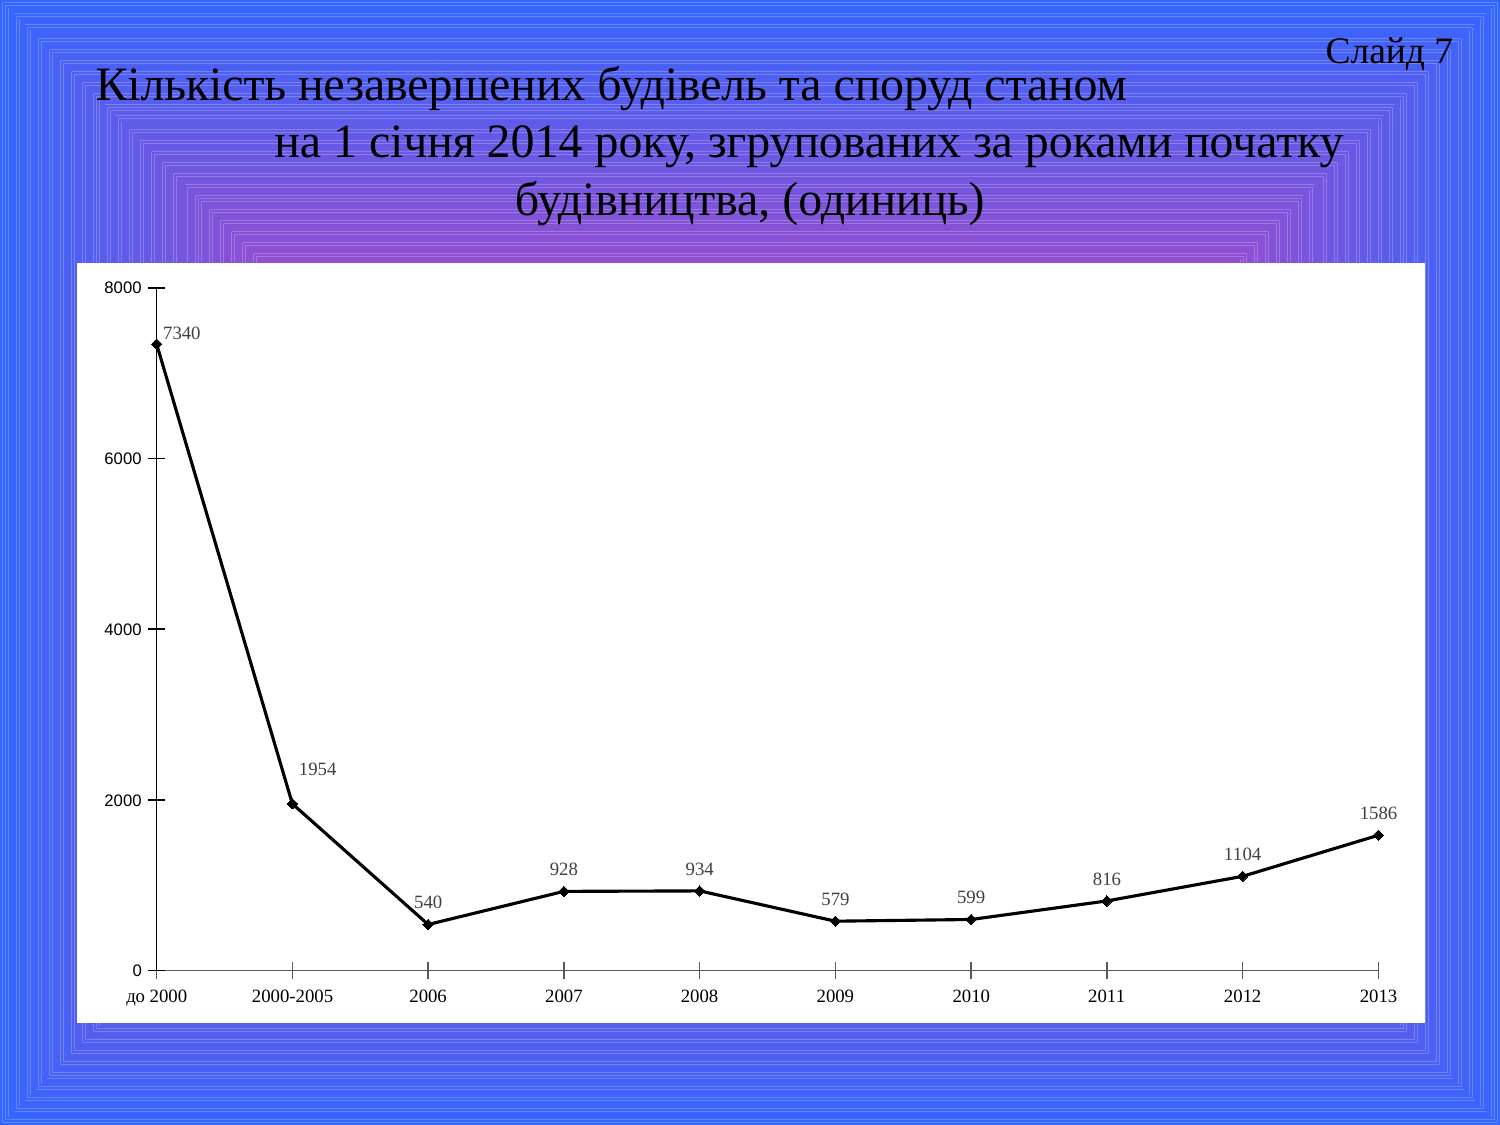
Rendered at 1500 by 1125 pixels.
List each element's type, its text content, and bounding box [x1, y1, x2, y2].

text_box Слайд 7 [1310, 19, 1483, 79]
title Кількість незавершених будівель та споруд станом на 1 січня 2014 року, згрупованих за роками початку будівництва, (одиниць) [75, 45, 1425, 233]
chart [76, 262, 1426, 1024]
